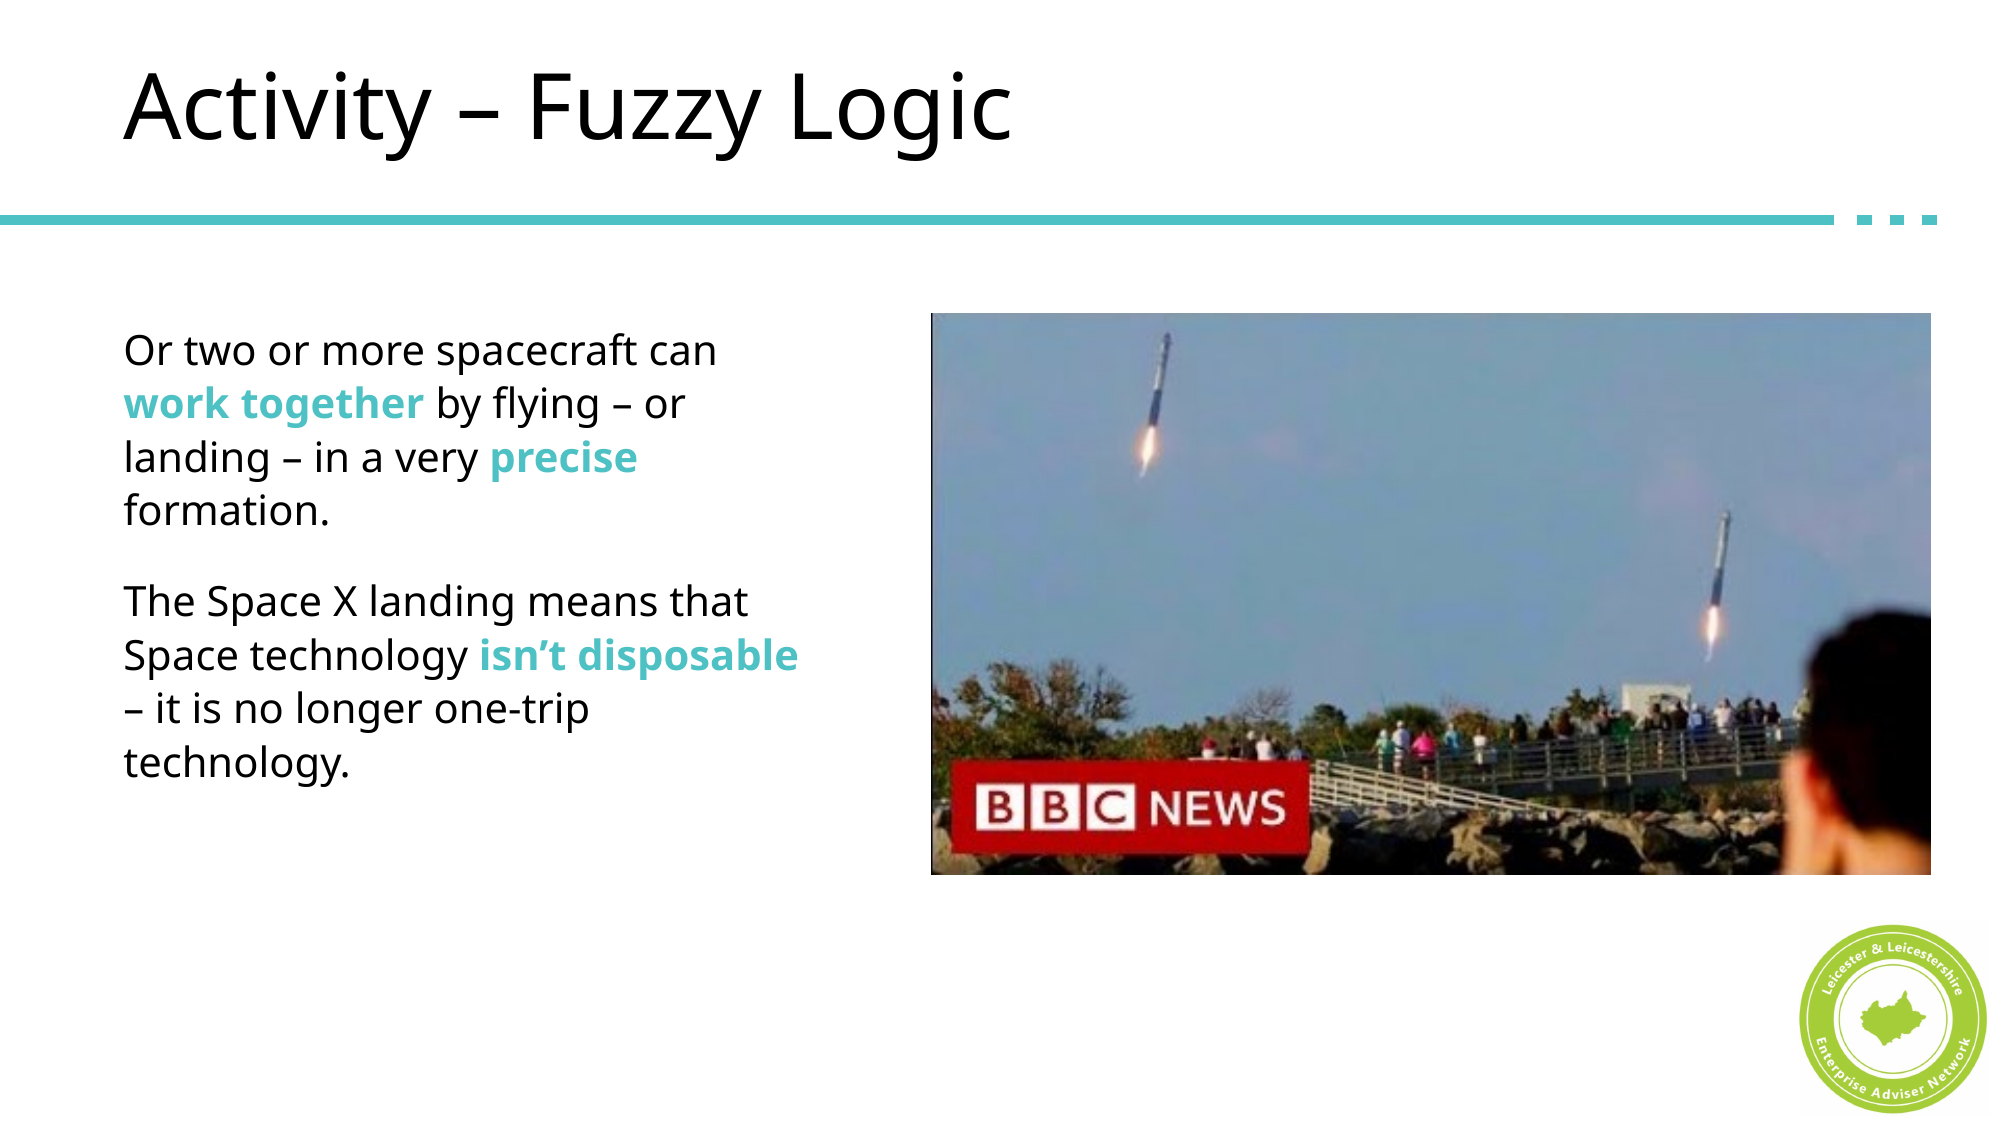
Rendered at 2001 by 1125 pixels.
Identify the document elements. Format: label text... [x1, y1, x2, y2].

list Or two or more spacecraft can work together by flying – or landing – in a very precise formation. The Space X landing means that Space technology isn’t disposable – it is no longer one-trip technology. [108, 312, 821, 993]
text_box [931, 312, 1932, 876]
text_box [1922, 215, 1937, 225]
text_box [1890, 215, 1904, 225]
text_box [0, 215, 1834, 225]
text_box [1857, 215, 1872, 225]
title Activity – Fuzzy Logic [108, 41, 1800, 177]
picture [1799, 920, 1990, 1117]
